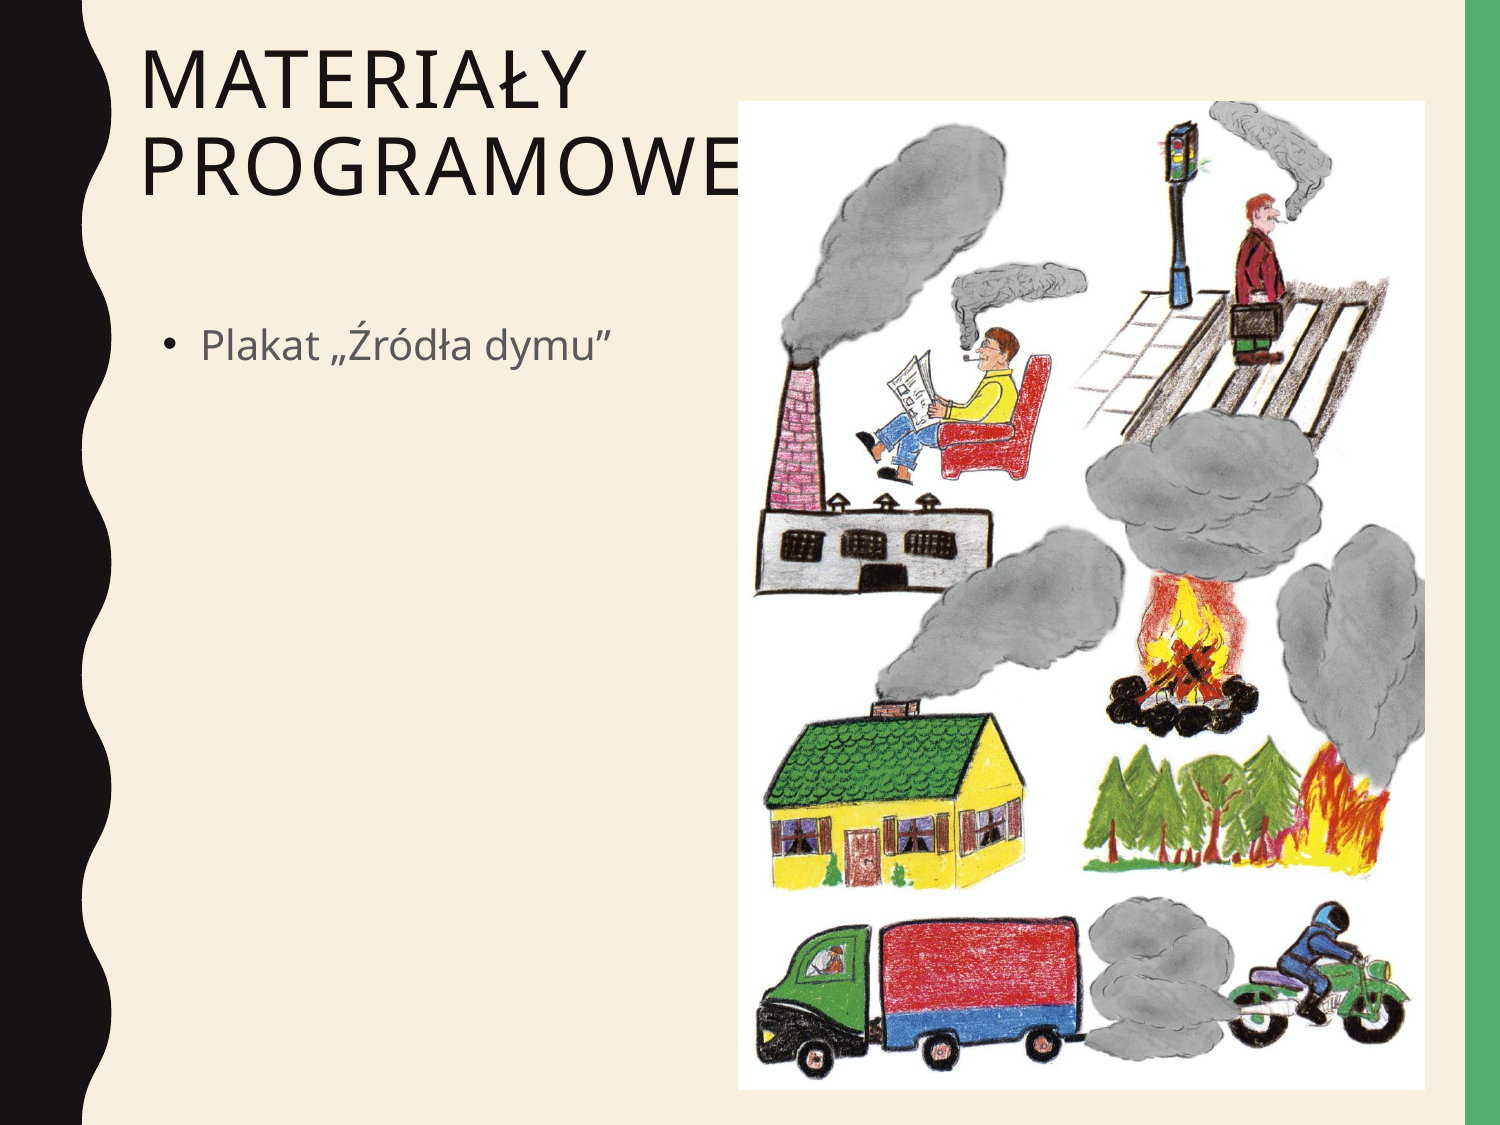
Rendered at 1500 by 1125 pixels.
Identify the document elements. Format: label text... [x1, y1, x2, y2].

list Plakat „Źródła dymu” [147, 306, 738, 886]
title Materiały programowe: [123, 30, 788, 231]
picture [738, 101, 1425, 1090]
